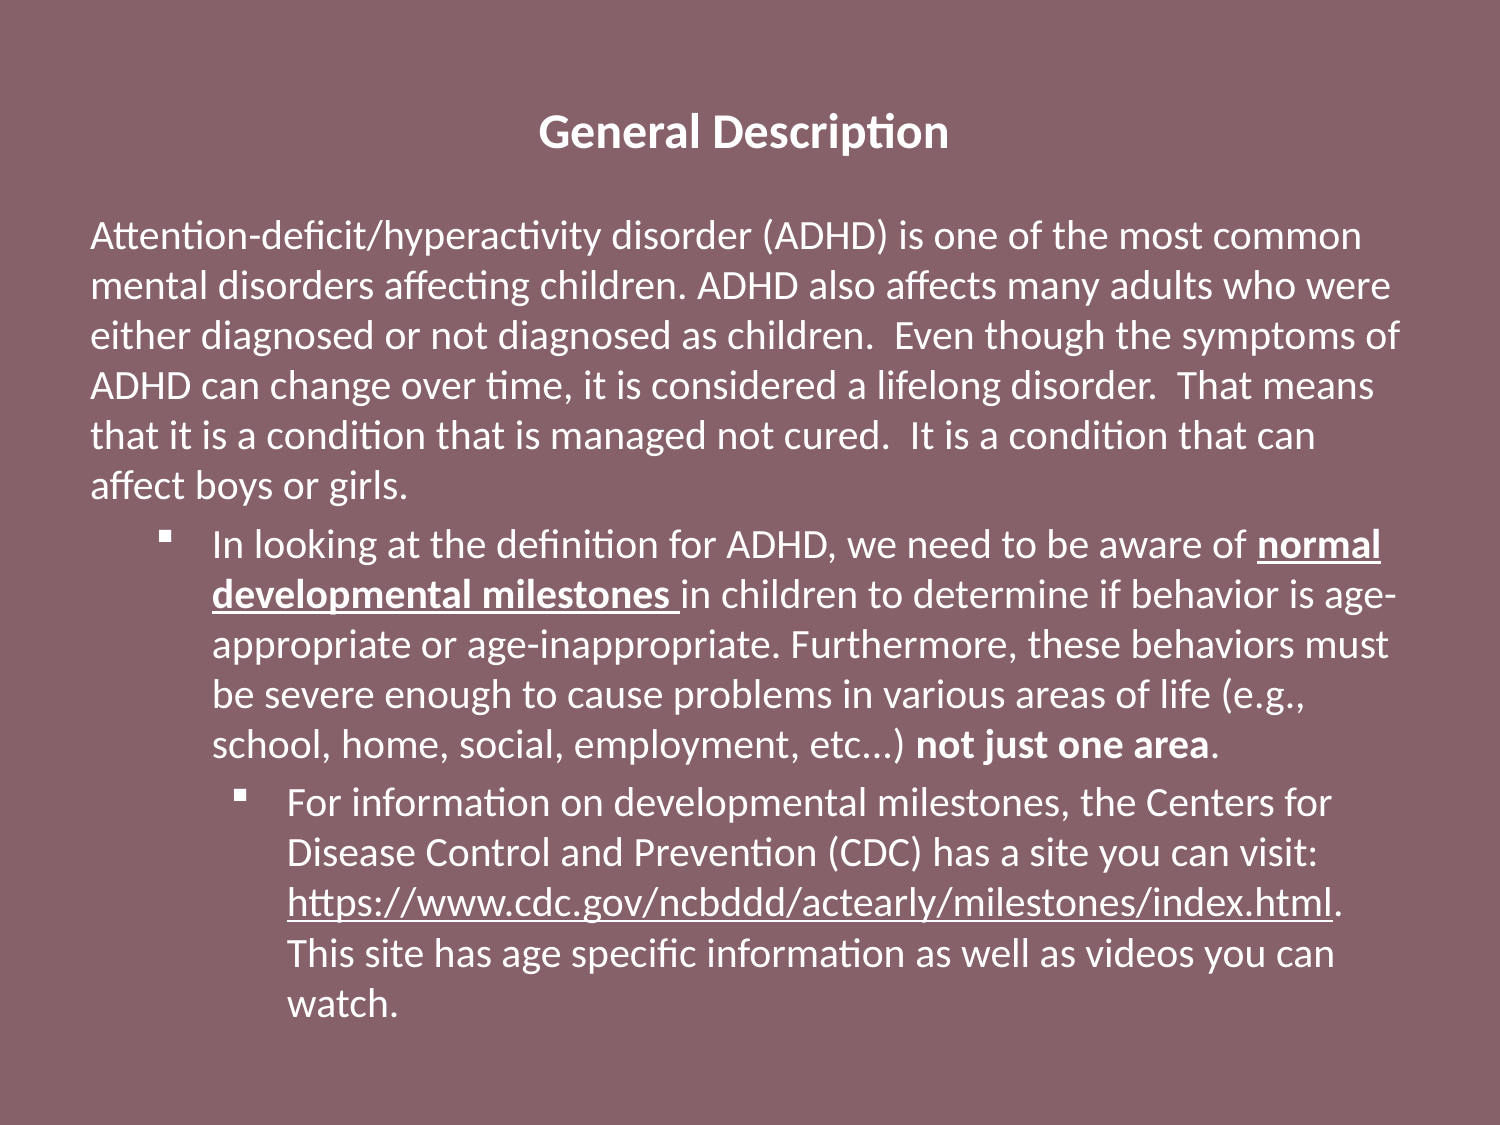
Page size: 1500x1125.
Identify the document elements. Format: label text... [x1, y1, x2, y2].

title General Description [75, 45, 1425, 200]
list Attention-deficit/hyperactivity disorder (ADHD) is one of the most common mental disorders affecting children. ADHD also affects many adults who were either diagnosed or not diagnosed as children. Even though the symptoms of ADHD can change over time, it is considered a lifelong disorder. That means that it is a condition that is managed not cured. It is a condition that can affect boys or girls. In looking at the definition for ADHD, we need to be aware of normal developmental milestones in children to determine if behavior is age-appropriate or age-inappropriate. Furthermore, these behaviors must be severe enough to cause problems in various areas of life (e.g., school, home, social, employment, etc...) not just one area. For information on developmental milestones, the Centers for Disease Control and Prevention (CDC) has a site you can visit: https://www.cdc.gov/ncbddd/actearly/milestones/index.html. This site has age specific information as well as videos you can watch. [75, 200, 1425, 1050]
